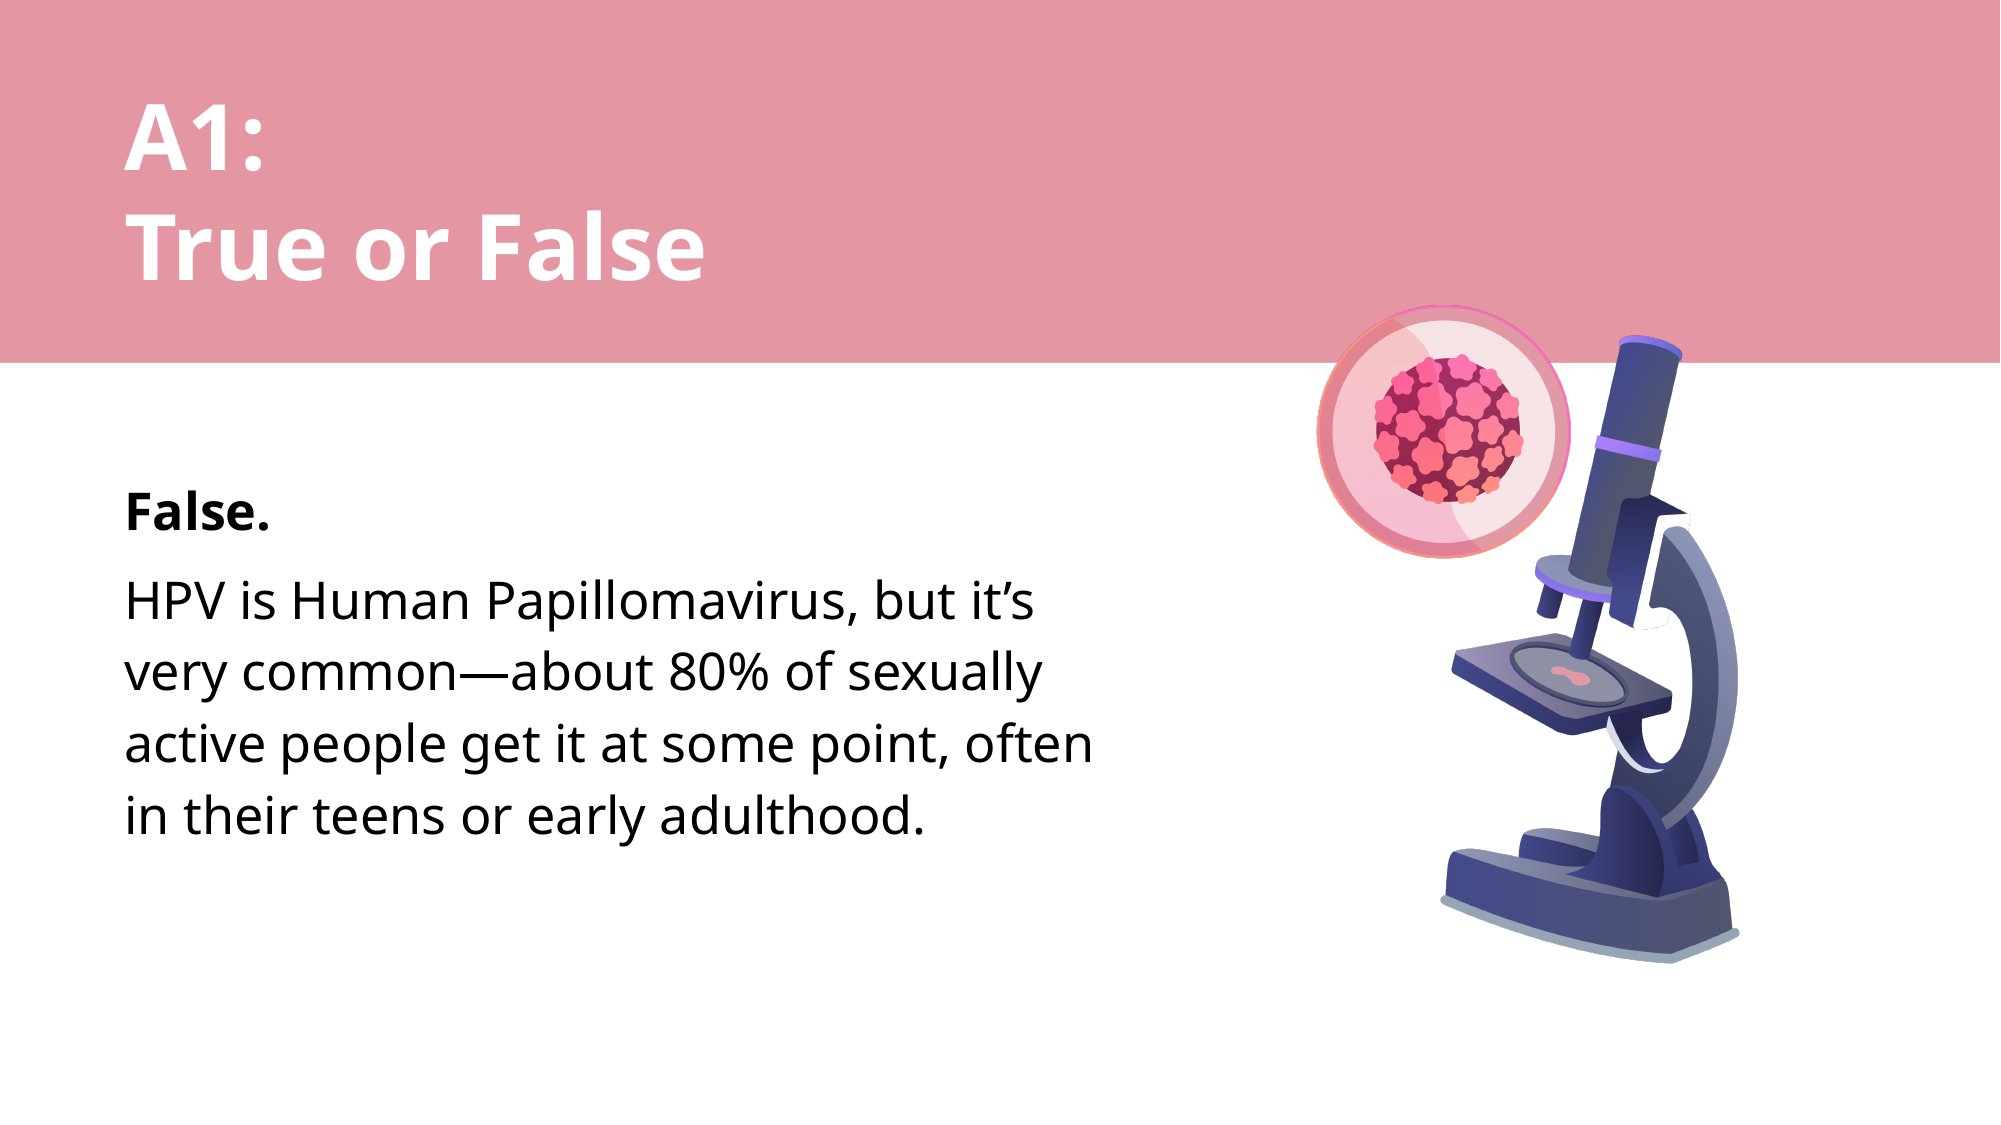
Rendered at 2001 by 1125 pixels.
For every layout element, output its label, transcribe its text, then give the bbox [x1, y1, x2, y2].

text_box False. HPV is Human Papillomavirus, but it’s very common—about 80% of sexually active people get it at some point, often in their teens or early adulthood. [109, 461, 1120, 853]
picture [0, 0, 2000, 998]
